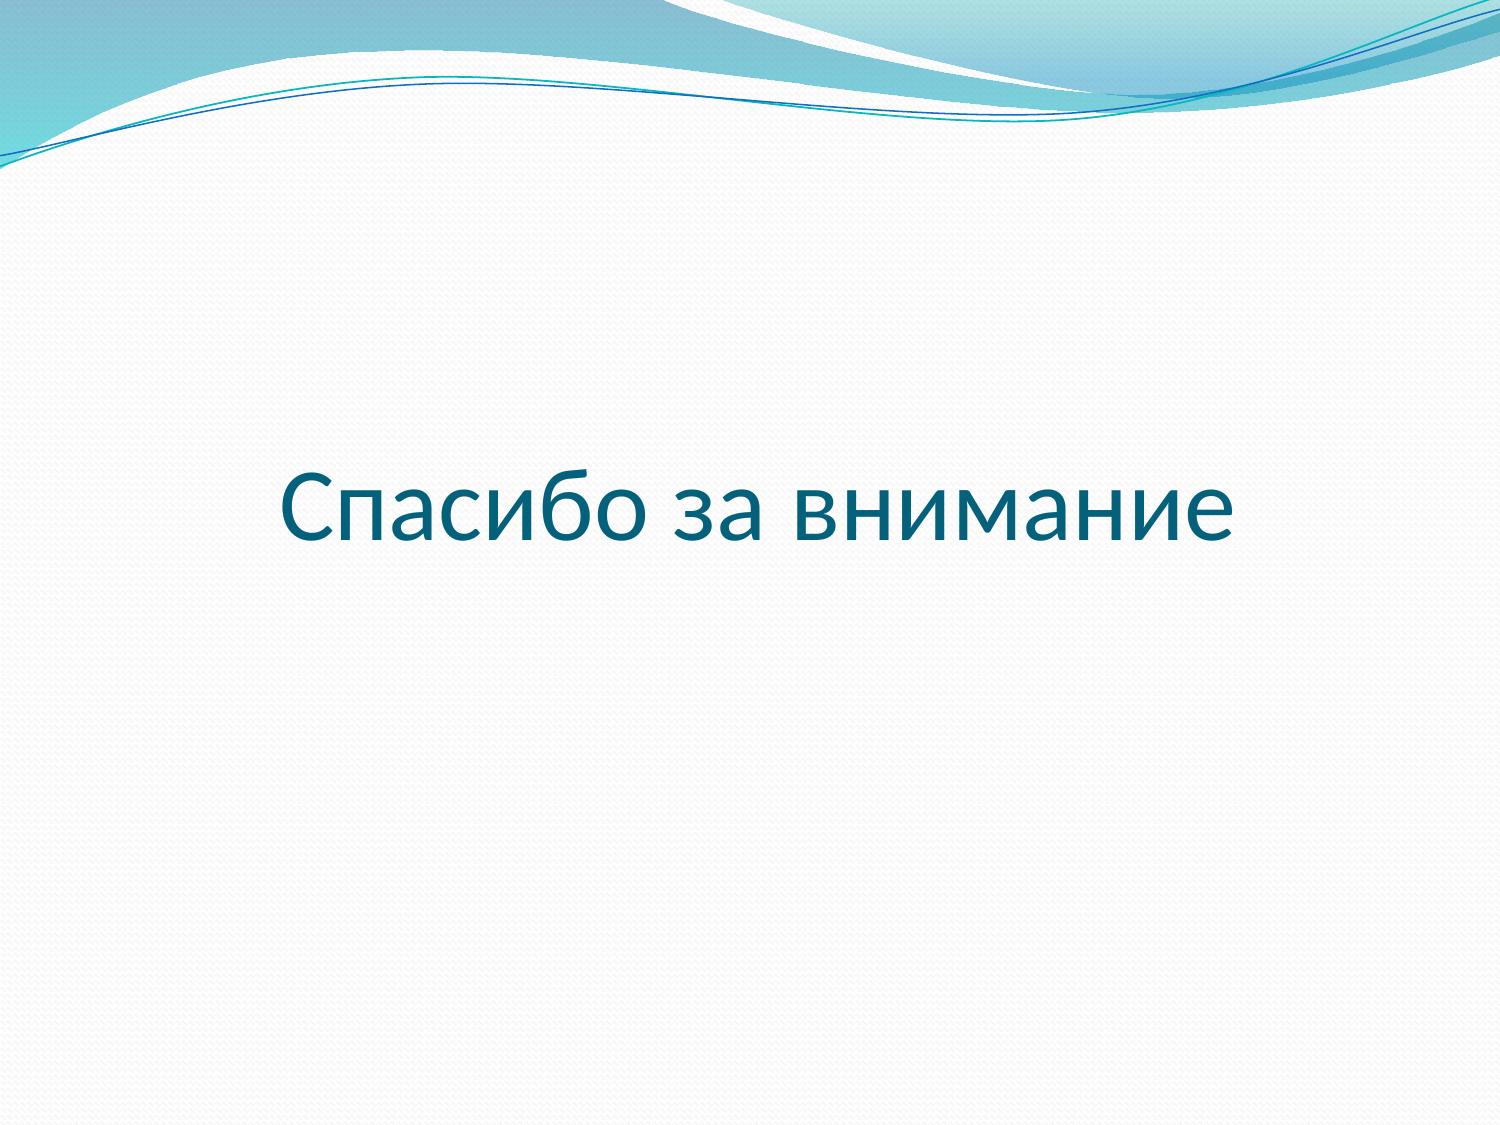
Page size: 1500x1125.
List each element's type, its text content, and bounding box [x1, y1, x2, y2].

title Спасибо за внимание [76, 373, 1440, 561]
